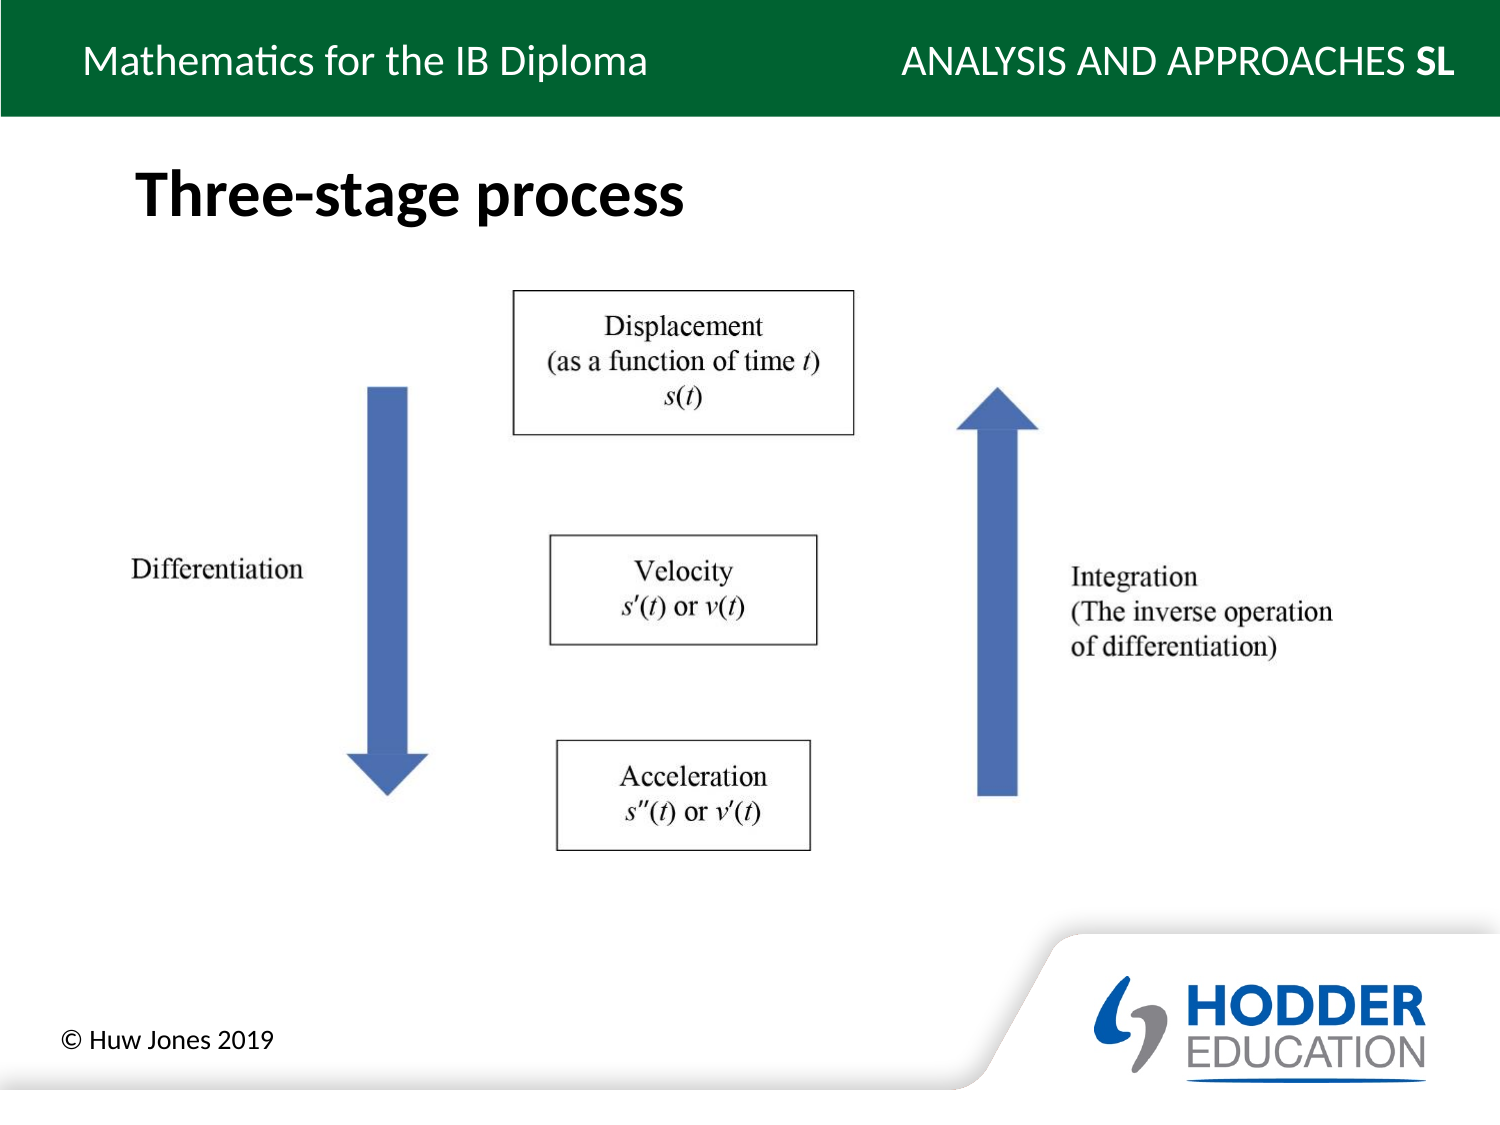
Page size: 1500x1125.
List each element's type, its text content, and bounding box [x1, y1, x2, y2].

text_box Three-stage process [135, 149, 1260, 230]
text_box Mathematics for the IB Diploma ANALYSIS AND APPROACHES SL [0, 0, 1500, 118]
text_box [0, 898, 1500, 1125]
picture [131, 290, 1333, 851]
